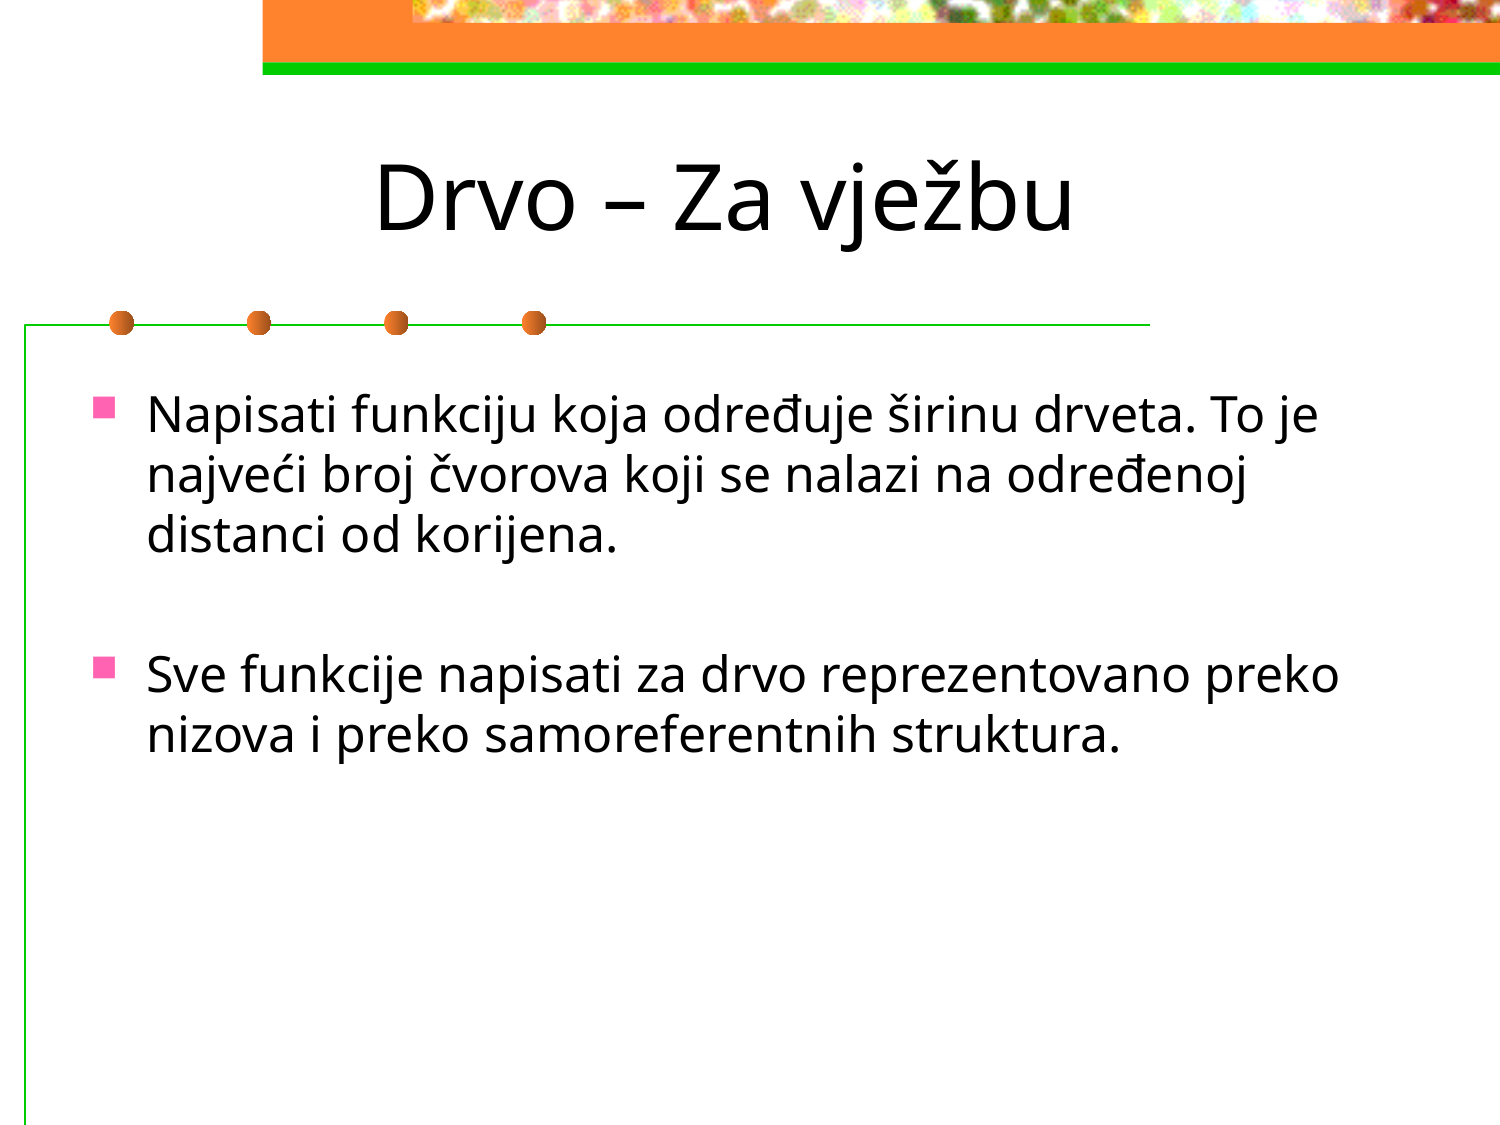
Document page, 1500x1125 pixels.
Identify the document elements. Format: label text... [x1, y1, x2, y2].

list Napisati funkciju koja određuje širinu drveta. To je najveći broj čvorova koji se nalazi na određenoj distanci od korijena. Sve funkcije napisati za drvo reprezentovano preko nizova i preko samoreferentnih struktura. [75, 375, 1425, 875]
picture [412, 0, 1500, 23]
title Drvo – Za vježbu [87, 99, 1363, 288]
